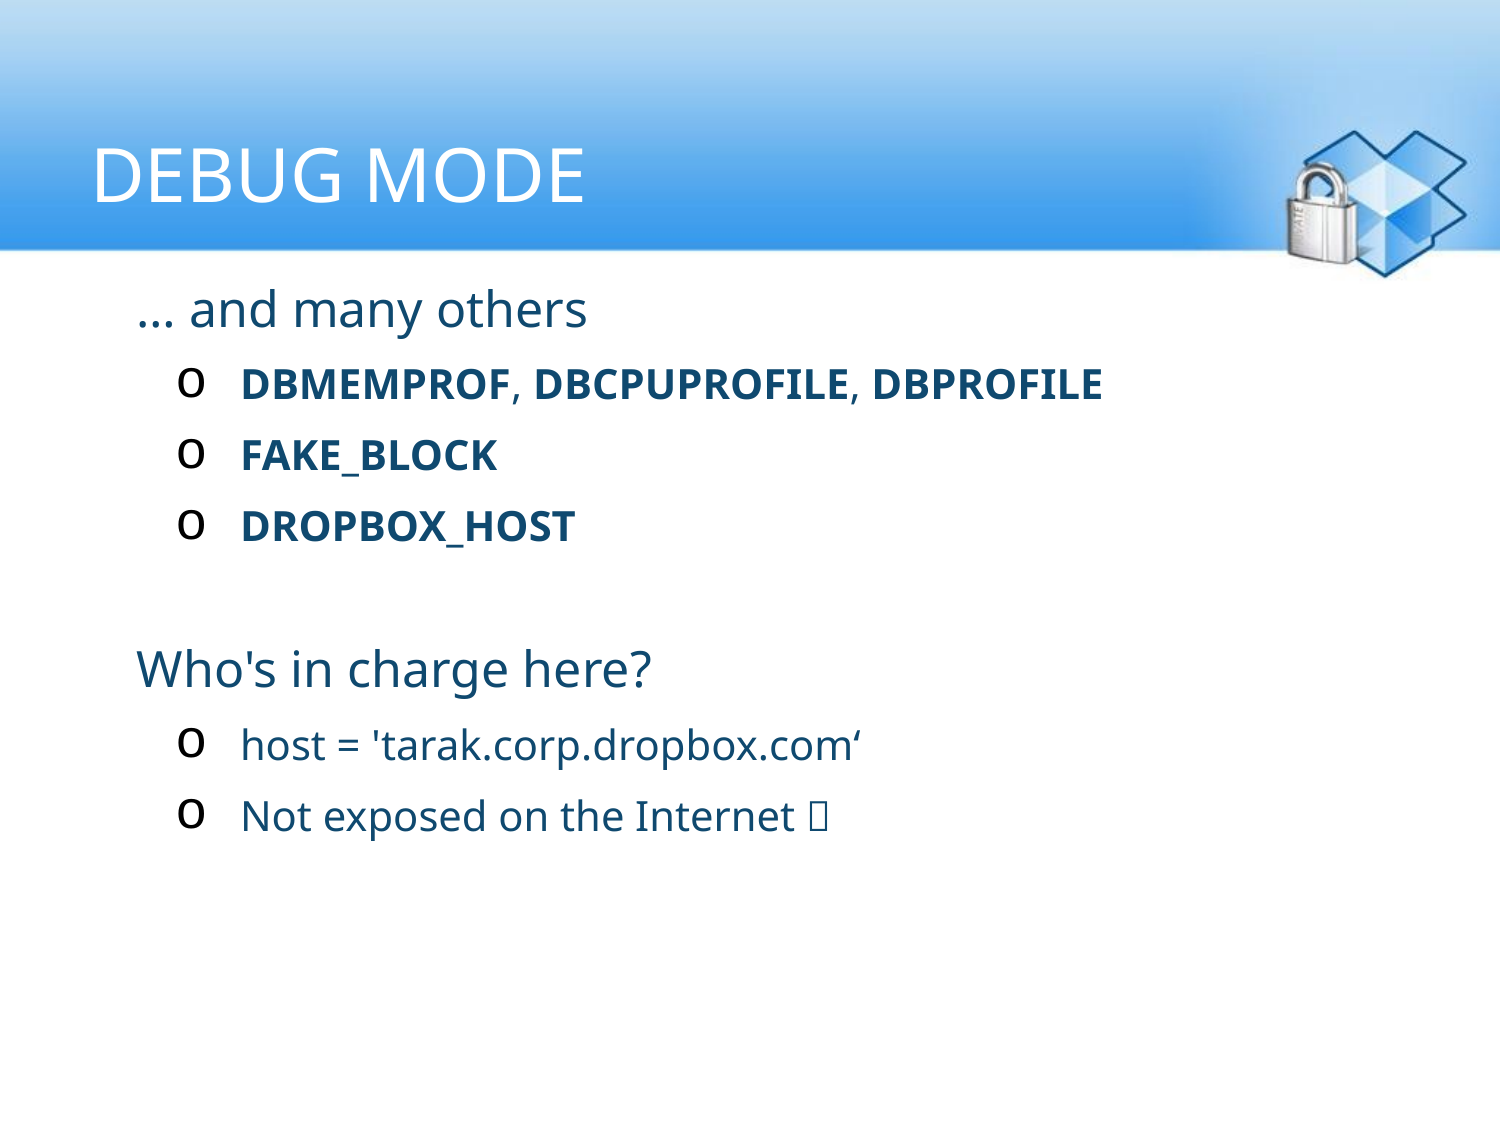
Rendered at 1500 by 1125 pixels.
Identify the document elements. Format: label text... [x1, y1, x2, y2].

title Debug mode [75, 45, 1425, 233]
list … and many others DBMEMPROF, DBCPUPROFILE, DBPROFILE FAKE_BLOCK DROPBOX_HOST Who's in charge here? host = 'tarak.corp.dropbox.com‘ Not exposed on the Internet  [75, 262, 1425, 1078]
picture [0, 0, 1500, 1125]
